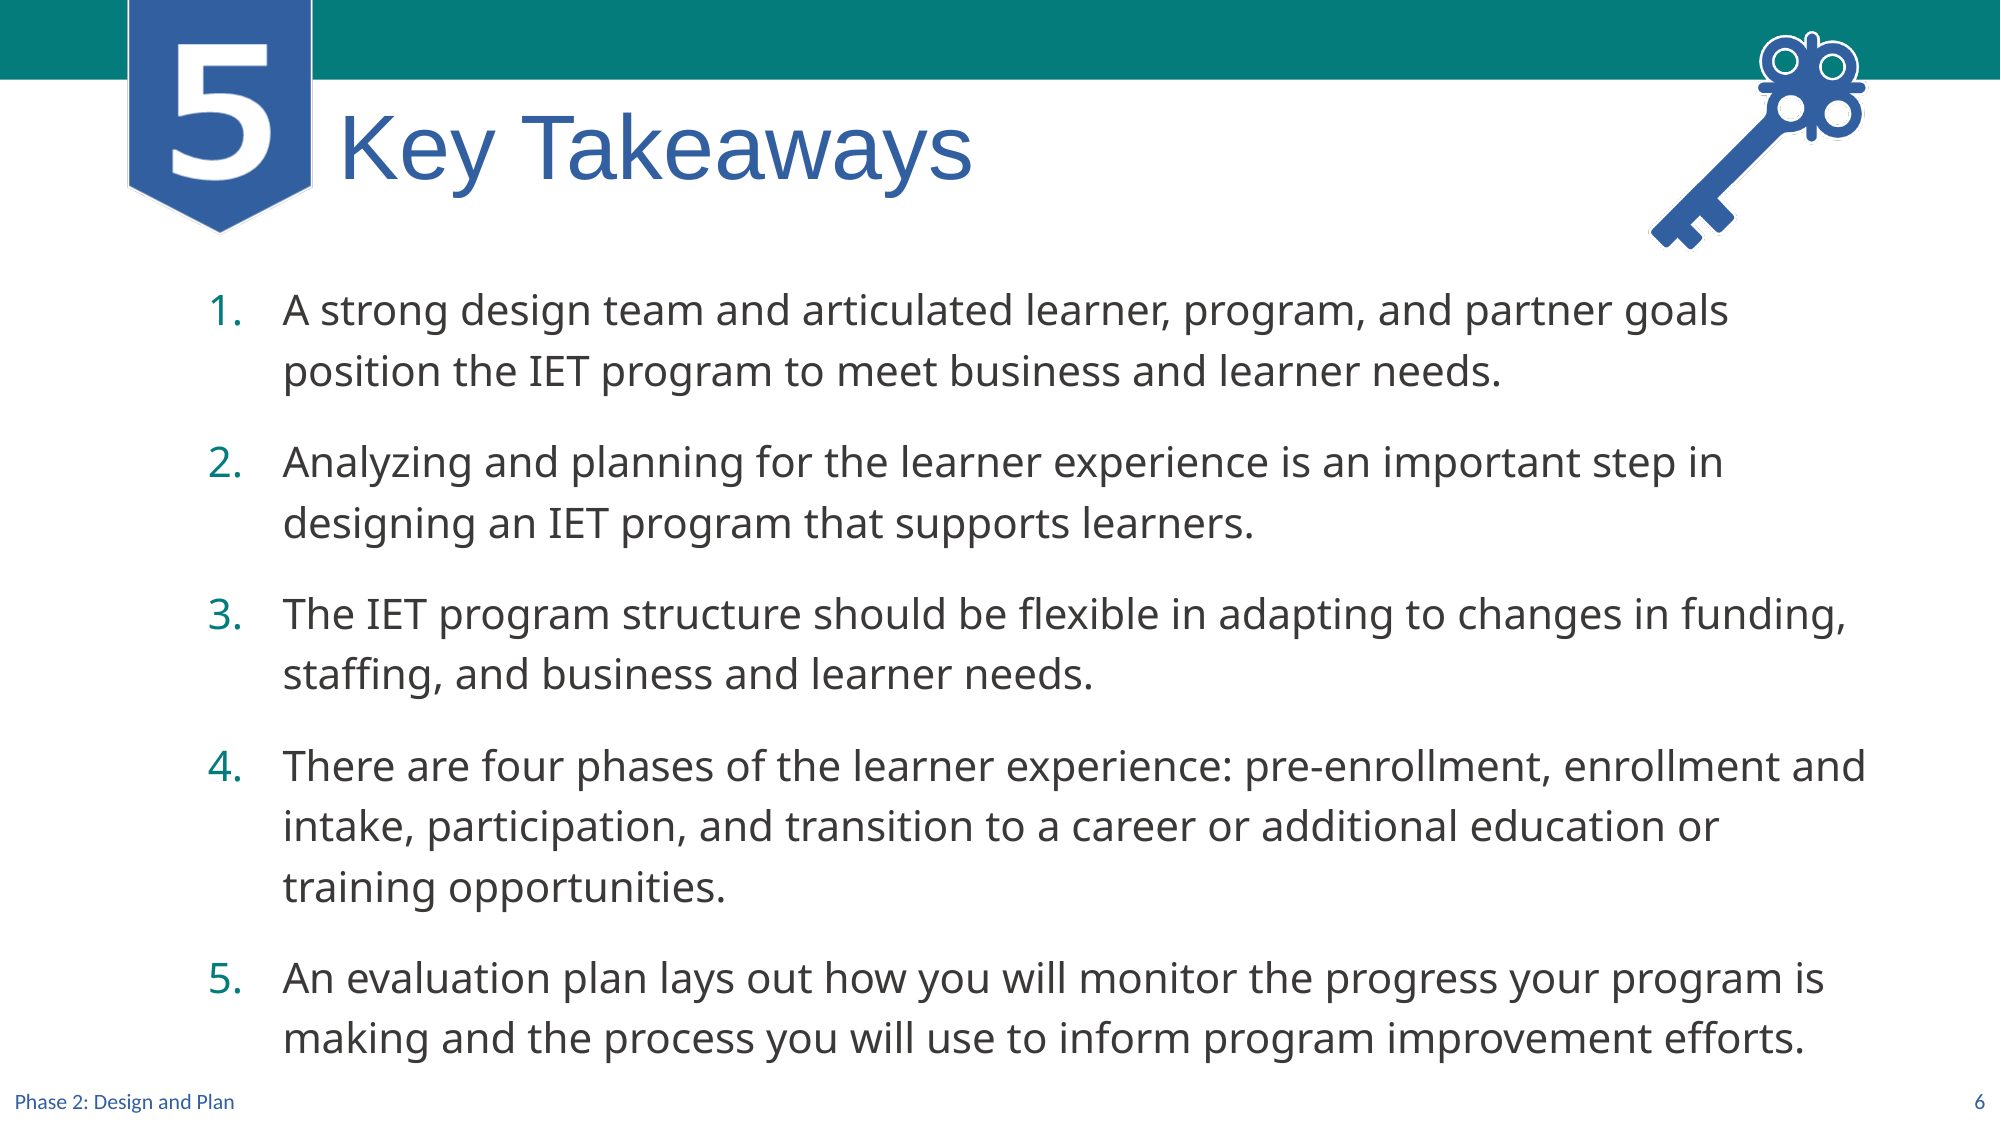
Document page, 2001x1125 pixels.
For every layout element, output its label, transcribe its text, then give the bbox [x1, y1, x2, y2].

list A strong design team and articulated learner, program, and partner goals position the IET program to meet business and learner needs. Analyzing and planning for the learner experience is an important step in designing an IET program that supports learners. The IET program structure should be flexible in adapting to changes in funding, staffing, and business and learner needs. There are four phases of the learner experience: pre-enrollment, enrollment and intake, participation, and transition to a career or additional education or training opportunities. An evaluation plan lays out how you will monitor the progress your program is making and the process you will use to inform program improvement efforts. [137, 266, 1887, 1075]
title Key Takeaways [391, 37, 1358, 208]
picture [1631, 14, 1887, 269]
picture [49, 0, 391, 326]
text_box Phase 2: Design and Plan [0, 1074, 675, 1122]
slide_number 6 [1550, 1074, 2000, 1122]
